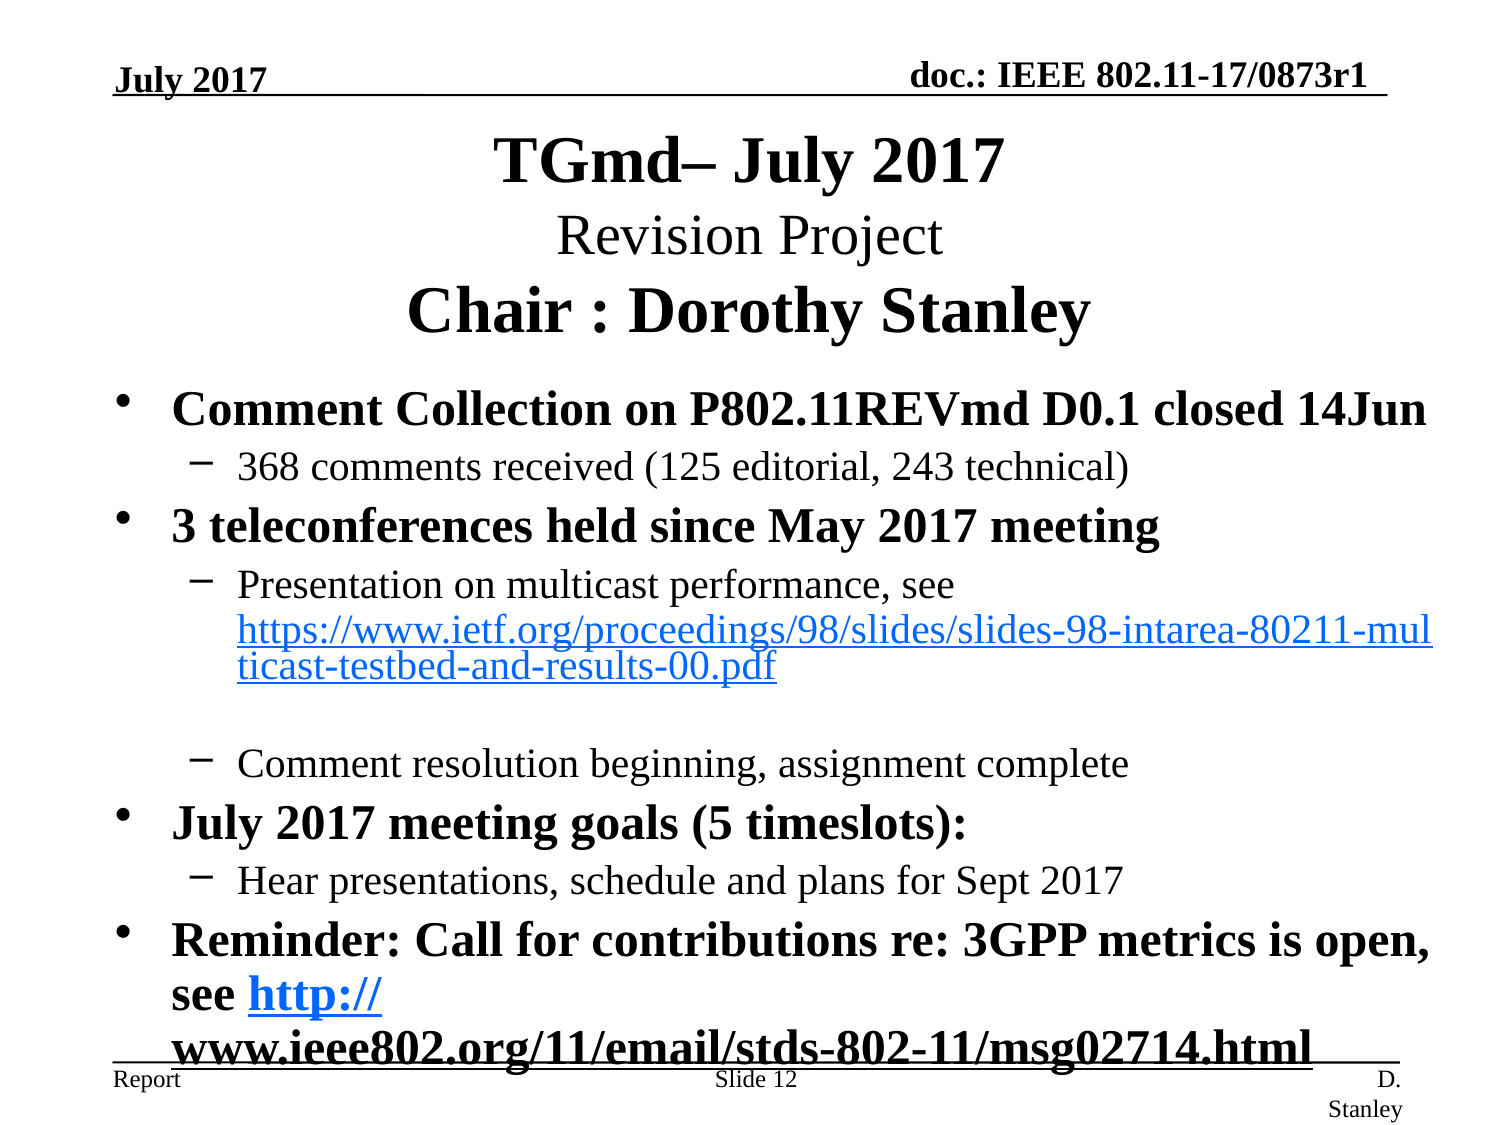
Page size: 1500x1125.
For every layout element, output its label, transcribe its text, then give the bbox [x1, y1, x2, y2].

title TGmd– July 2017 Revision Project Chair : Dorothy Stanley [112, 125, 1388, 338]
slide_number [114, 54, 269, 100]
slide_number Slide 12 [712, 1080, 800, 1093]
footer D. Stanley, HP Enterprise [1325, 1080, 1402, 1093]
list Comment Collection on P802.11REVmd D0.1 closed 14Jun 368 comments received (125 editorial, 243 technical) 3 teleconferences held since May 2017 meeting Presentation on multicast performance, see https://www.ietf.org/proceedings/98/slides/slides-98-intarea-80211-multicast-testbed-and-results-00.pdf Comment resolution beginning, assignment complete July 2017 meeting goals (5 timeslots): Hear presentations, schedule and plans for Sept 2017 Reminder: Call for contributions re: 3GPP metrics is open, see http://www.ieee802.org/11/email/stds-802-11/msg02714.html [99, 375, 1450, 1080]
